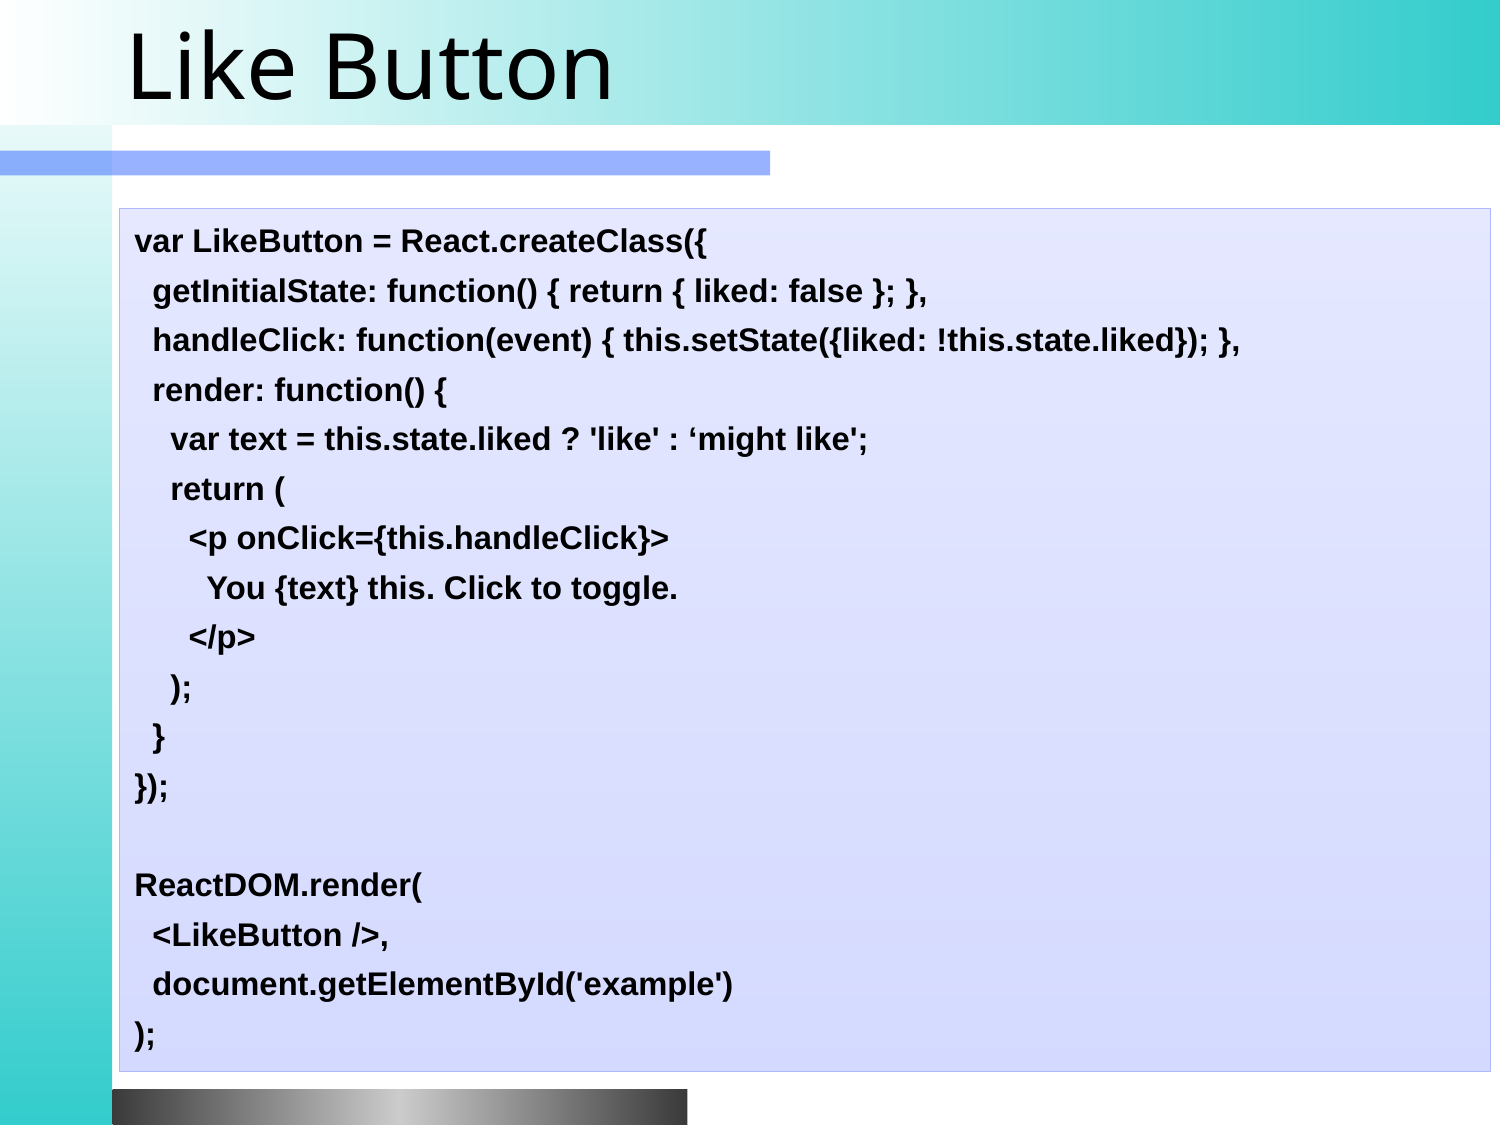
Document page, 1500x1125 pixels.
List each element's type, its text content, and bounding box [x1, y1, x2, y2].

title Like Button [110, 0, 1388, 127]
list var LikeButton = React.createClass({ getInitialState: function() { return { liked: false }; }, handleClick: function(event) { this.setState({liked: !this.state.liked}); }, render: function() { var text = this.state.liked ? 'like' : ‘might like'; return ( <p onClick={this.handleClick}> You {text} this. Click to toggle. </p> ); } }); ReactDOM.render( <LikeButton />, document.getElementById('example') ); [119, 208, 1491, 1072]
